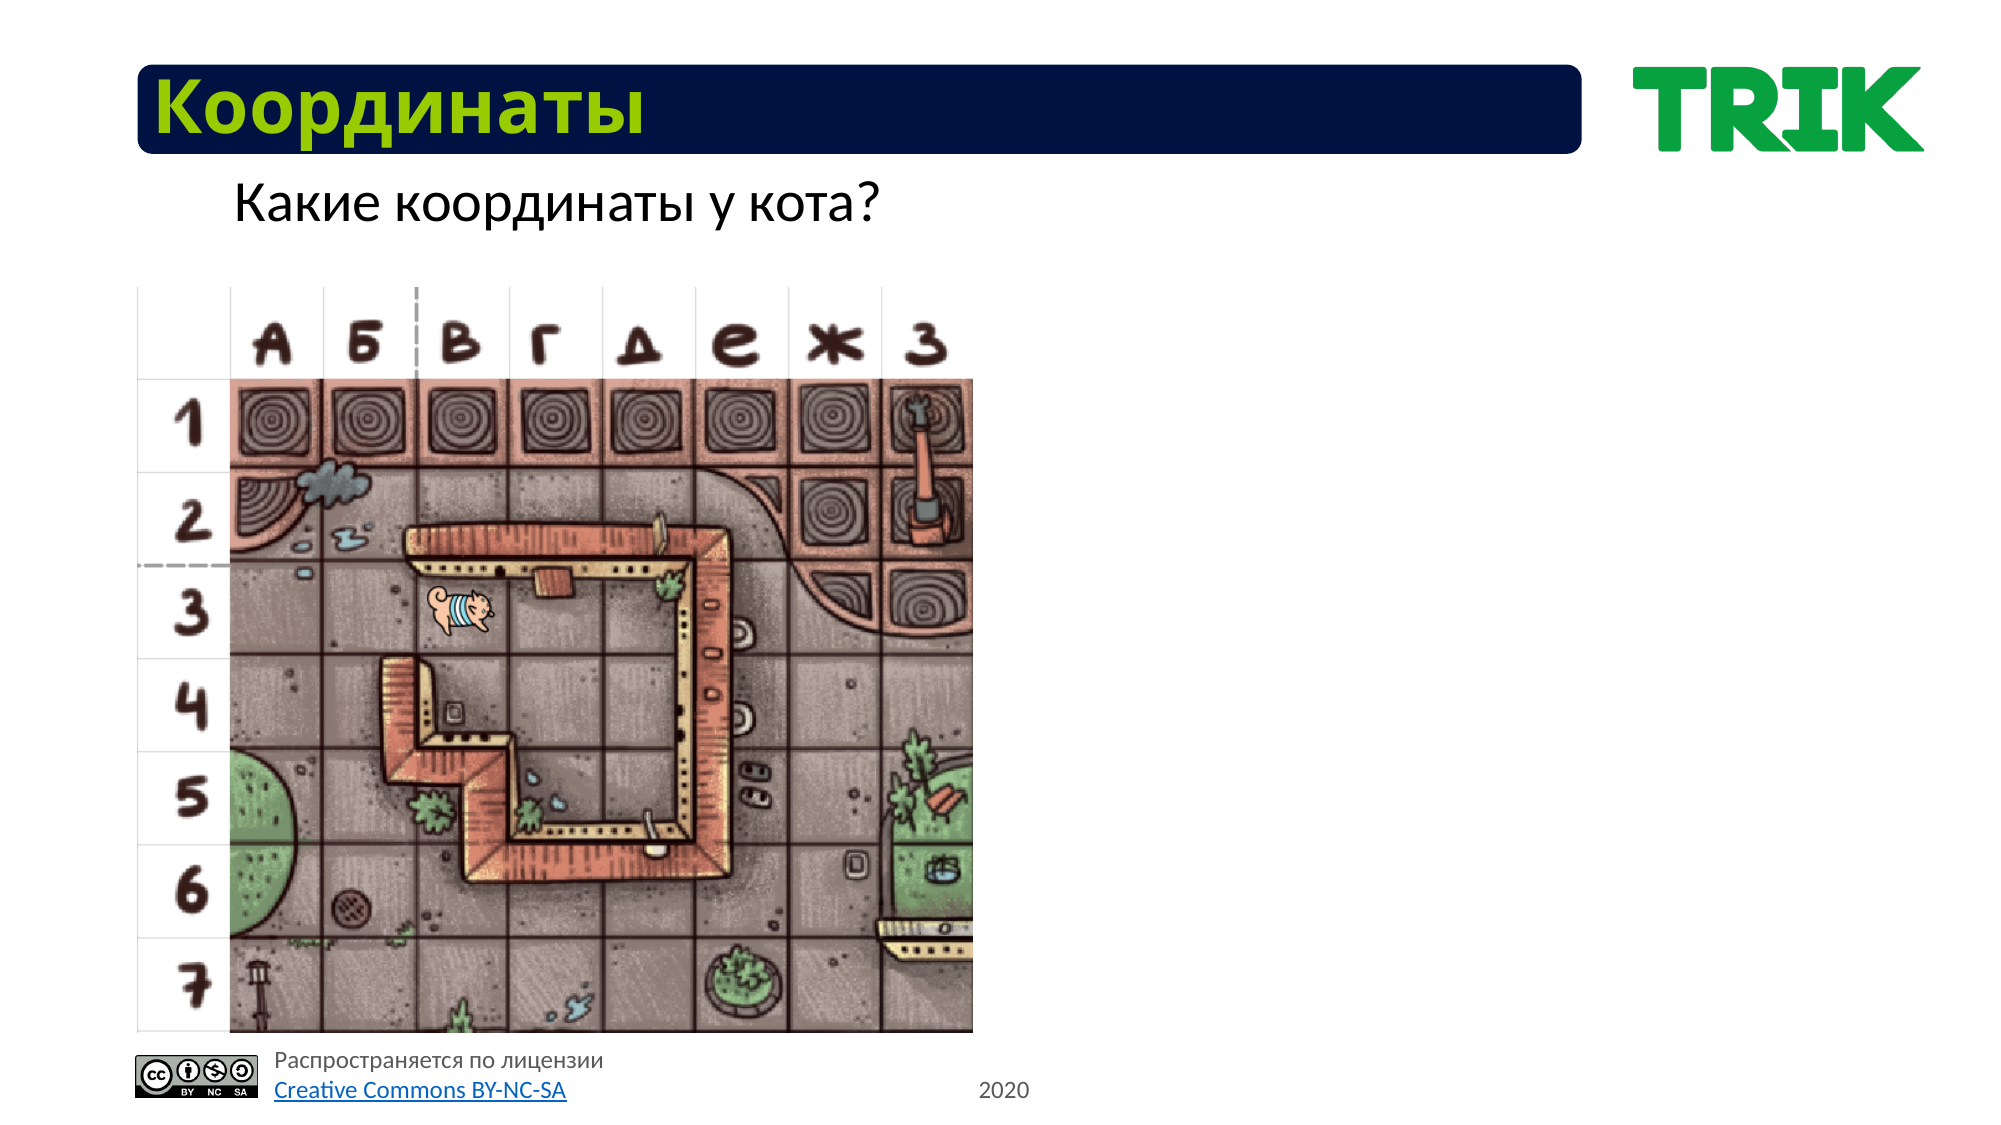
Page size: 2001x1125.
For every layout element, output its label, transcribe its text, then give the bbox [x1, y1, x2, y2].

title Координаты [137, 61, 1582, 163]
picture [135, 1055, 258, 1098]
picture [137, 287, 973, 1033]
list Какие координаты у кота? [126, 163, 973, 303]
picture [1631, 64, 1924, 154]
